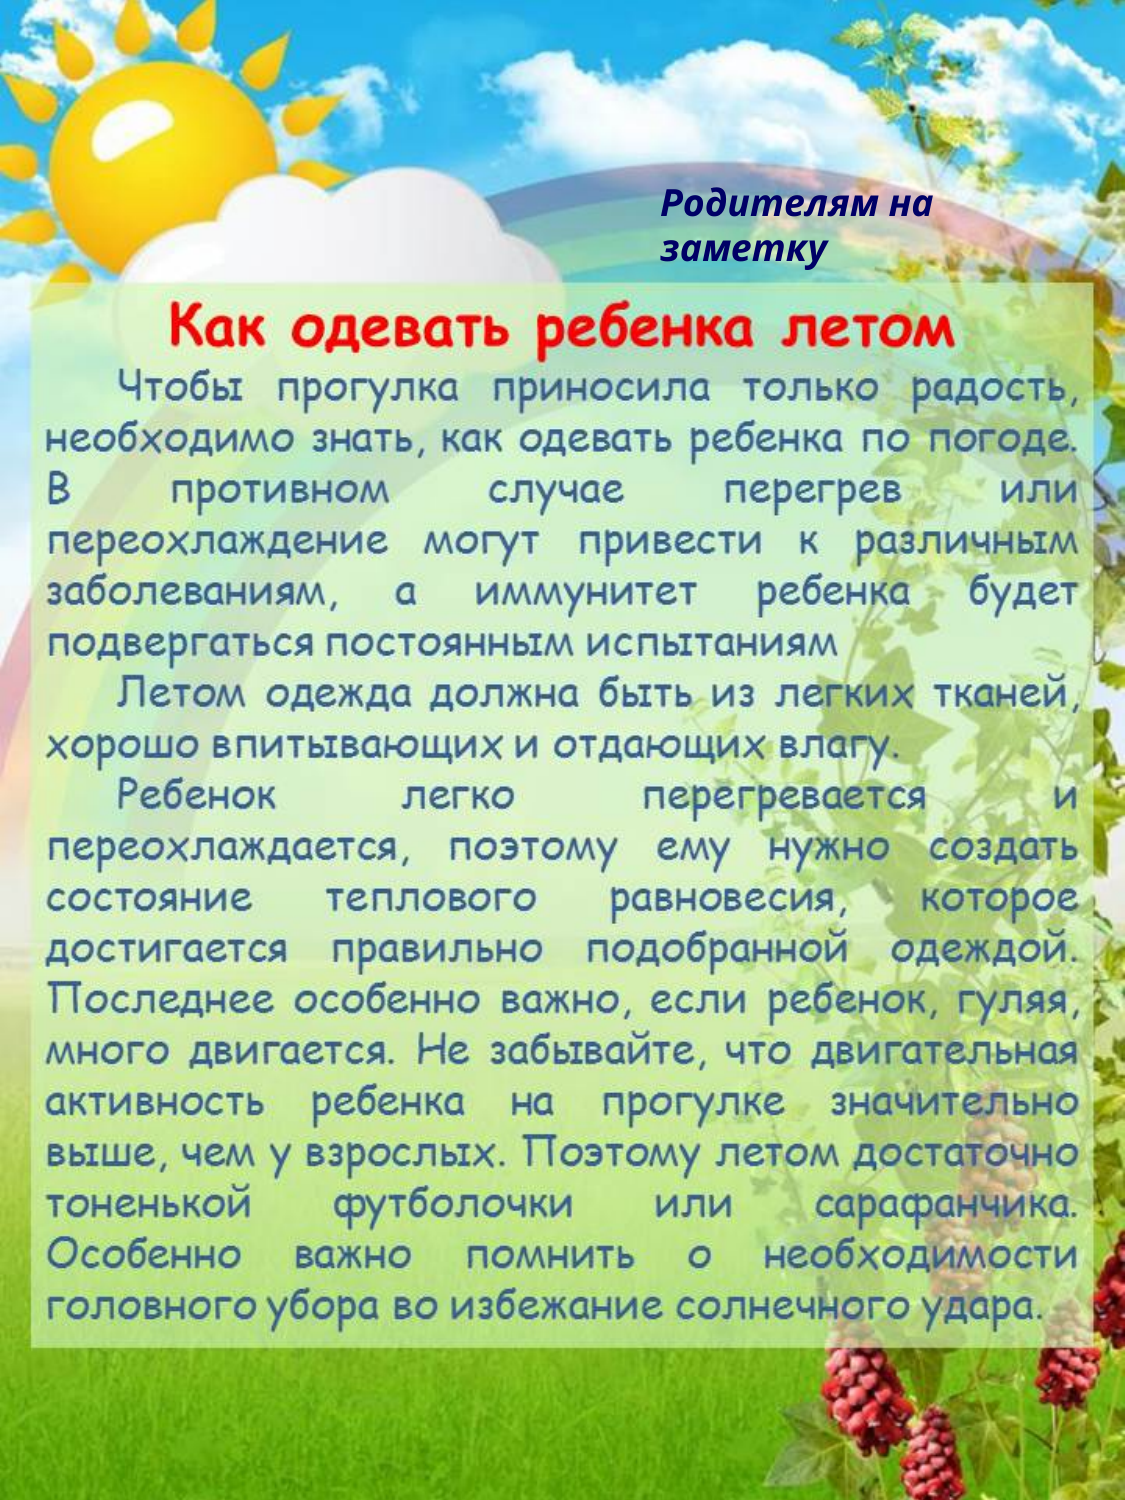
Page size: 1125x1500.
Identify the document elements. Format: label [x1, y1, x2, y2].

text_box [0, 0, 1125, 1500]
